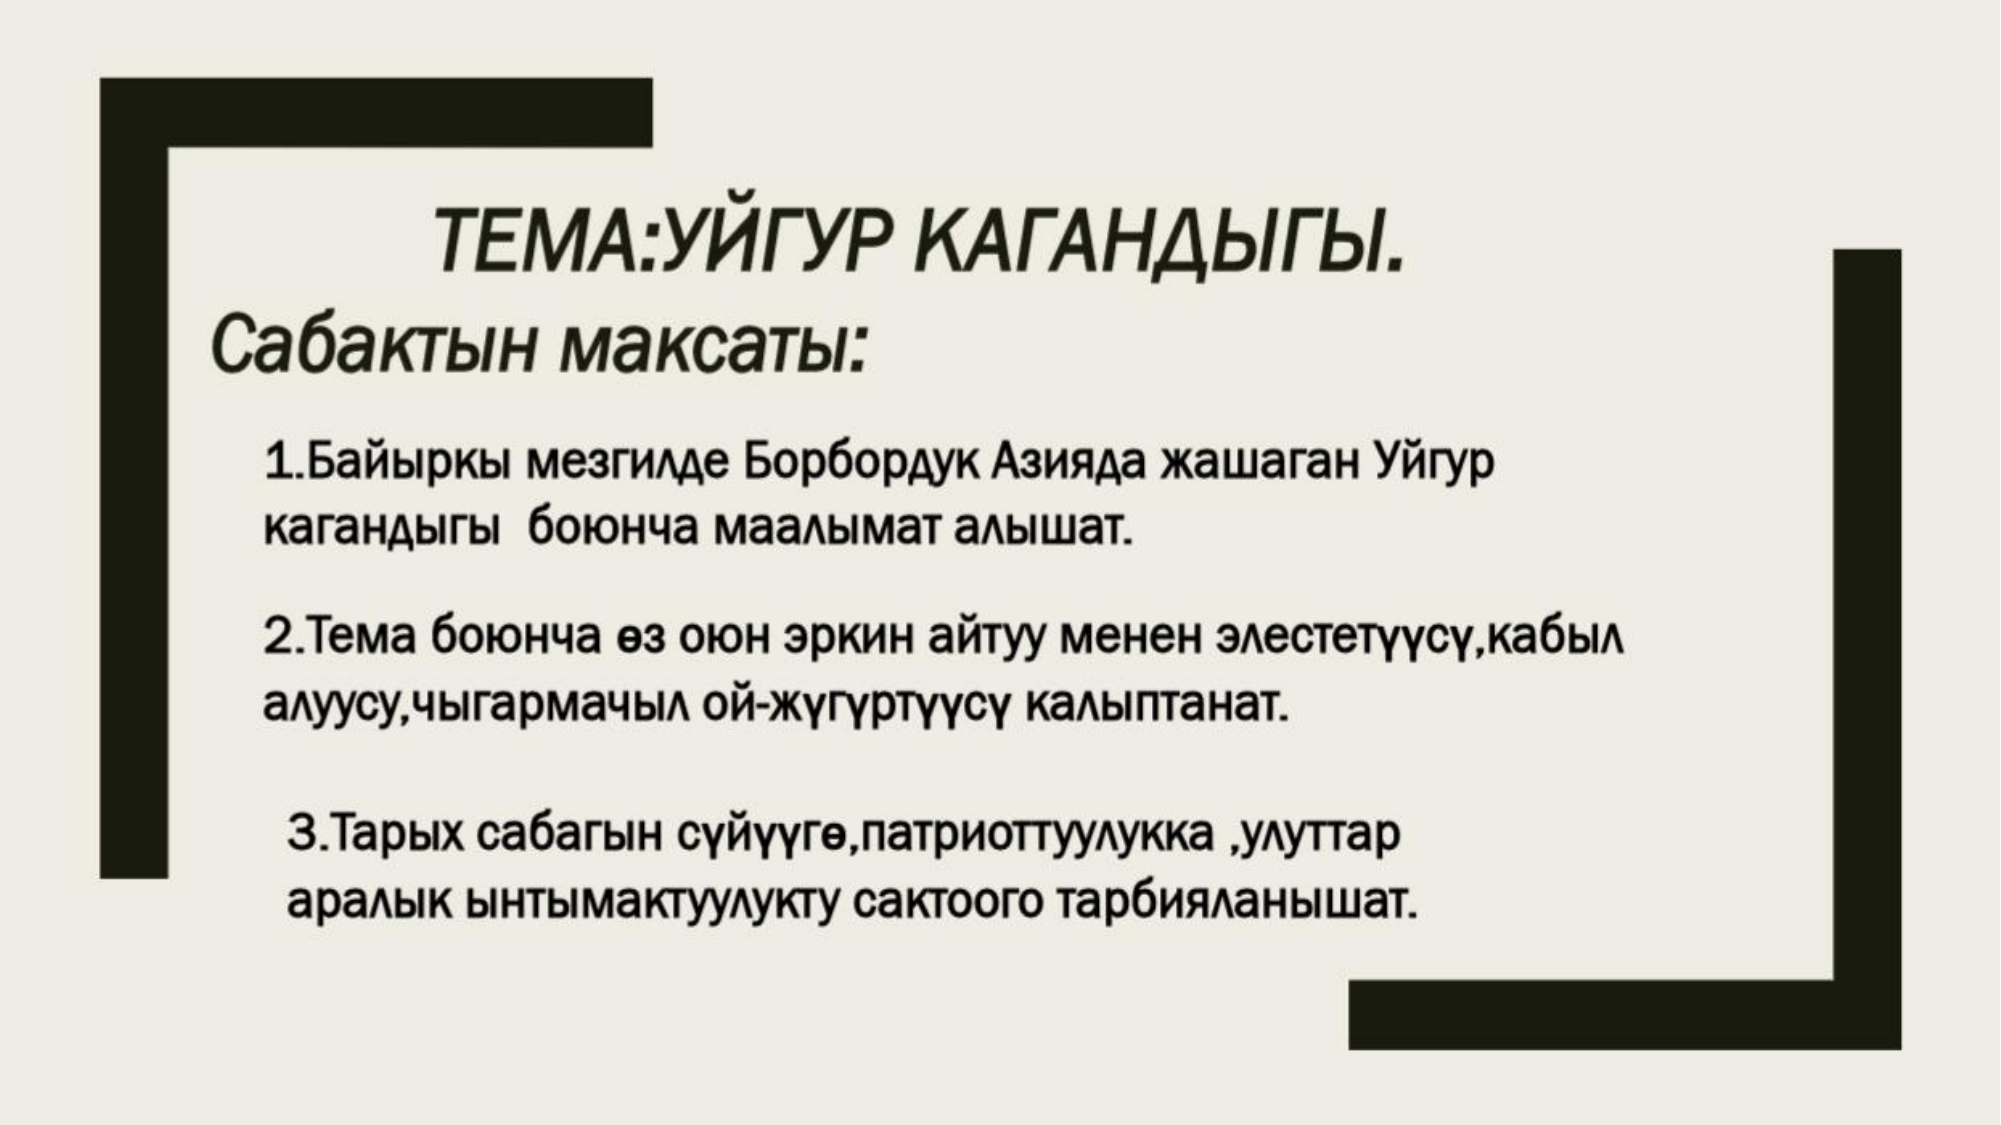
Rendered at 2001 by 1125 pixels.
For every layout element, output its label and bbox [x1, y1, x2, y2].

list [0, 0, 2000, 1125]
